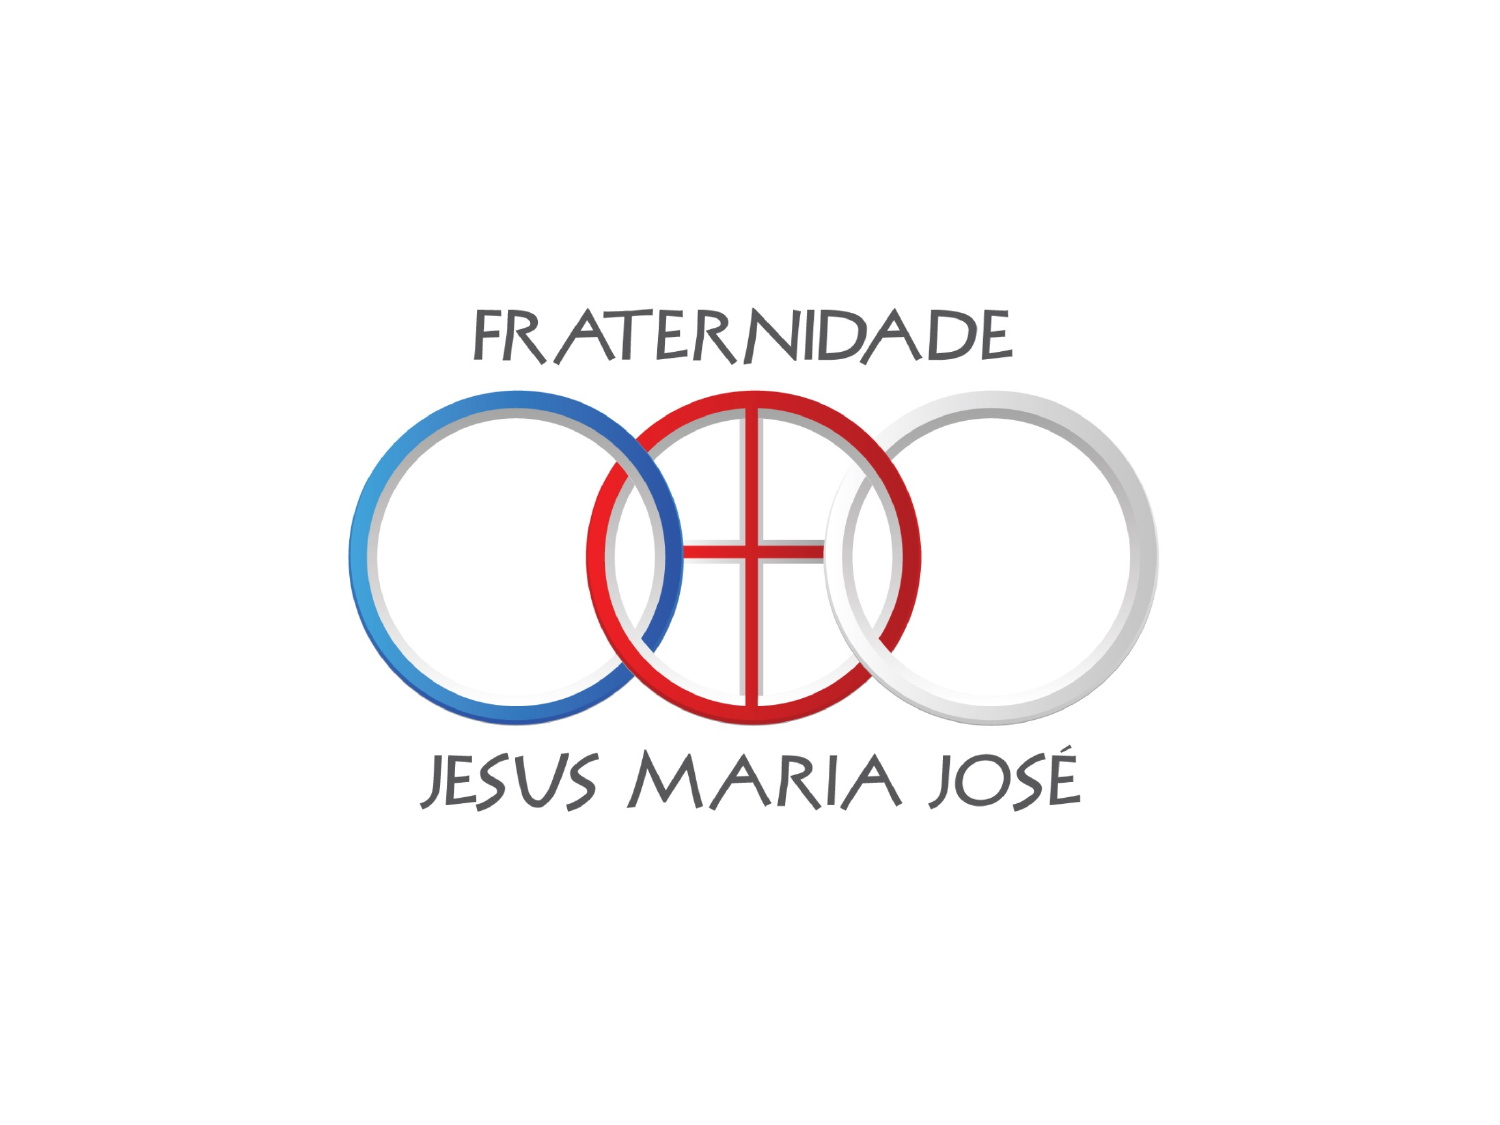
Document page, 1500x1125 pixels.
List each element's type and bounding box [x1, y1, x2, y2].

picture [64, 42, 1446, 1083]
